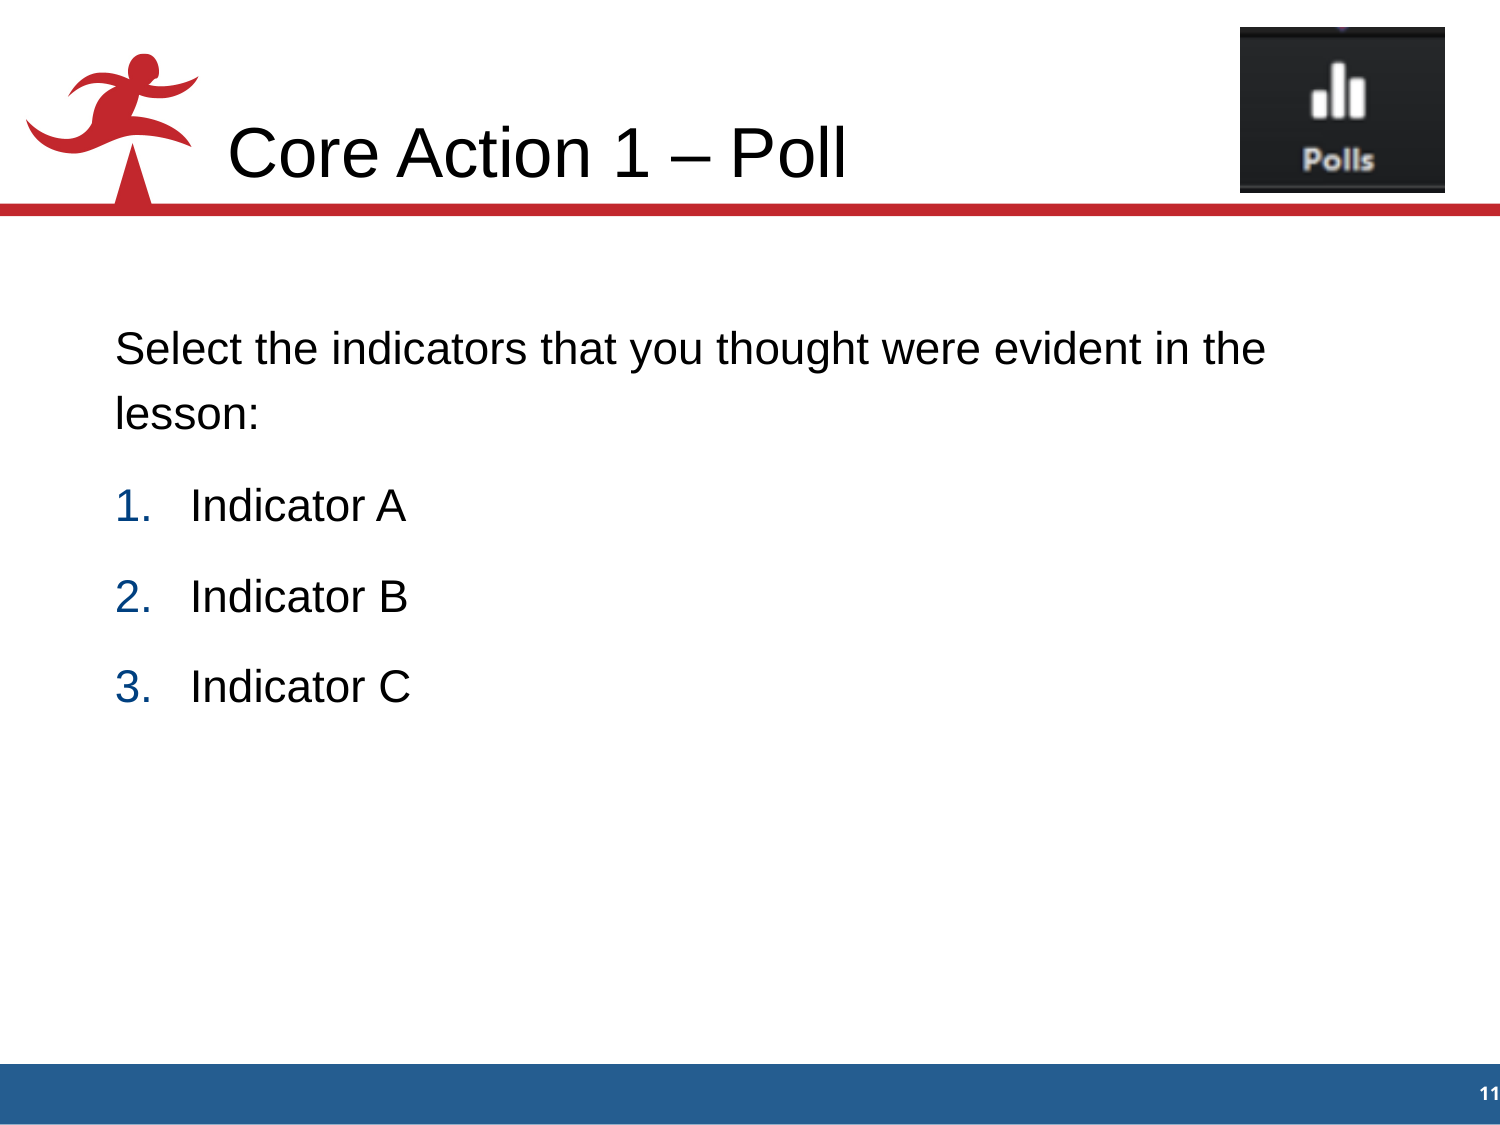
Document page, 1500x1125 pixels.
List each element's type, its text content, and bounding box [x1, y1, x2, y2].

picture [0, 0, 1500, 1125]
list Select the indicators that you thought were evident in the lesson: Indicator A Indicator B Indicator C [99, 299, 1400, 949]
title Core Action 1 – Poll [212, 50, 1238, 200]
